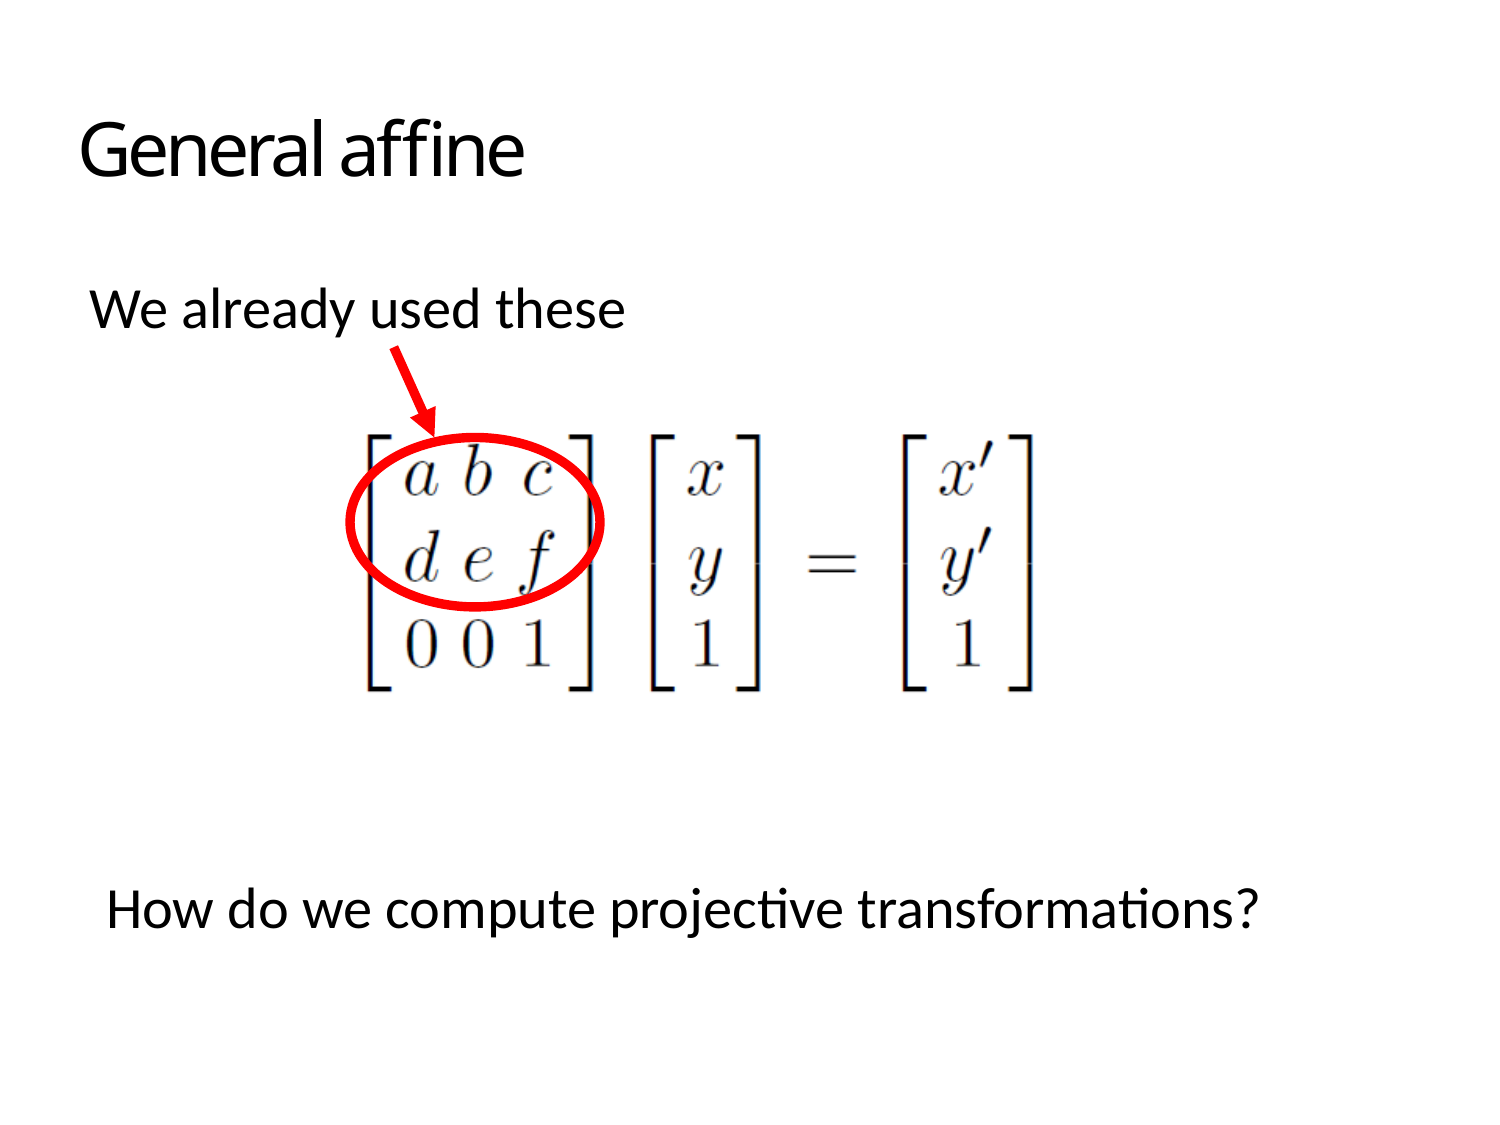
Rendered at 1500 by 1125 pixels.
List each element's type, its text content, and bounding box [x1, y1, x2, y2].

picture [362, 430, 1041, 702]
text_box General affine [62, 93, 1425, 199]
text_box How do we compute projective transformations? [91, 862, 1388, 948]
text_box [347, 489, 357, 555]
text_box We already used these [75, 262, 713, 348]
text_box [393, 347, 435, 438]
